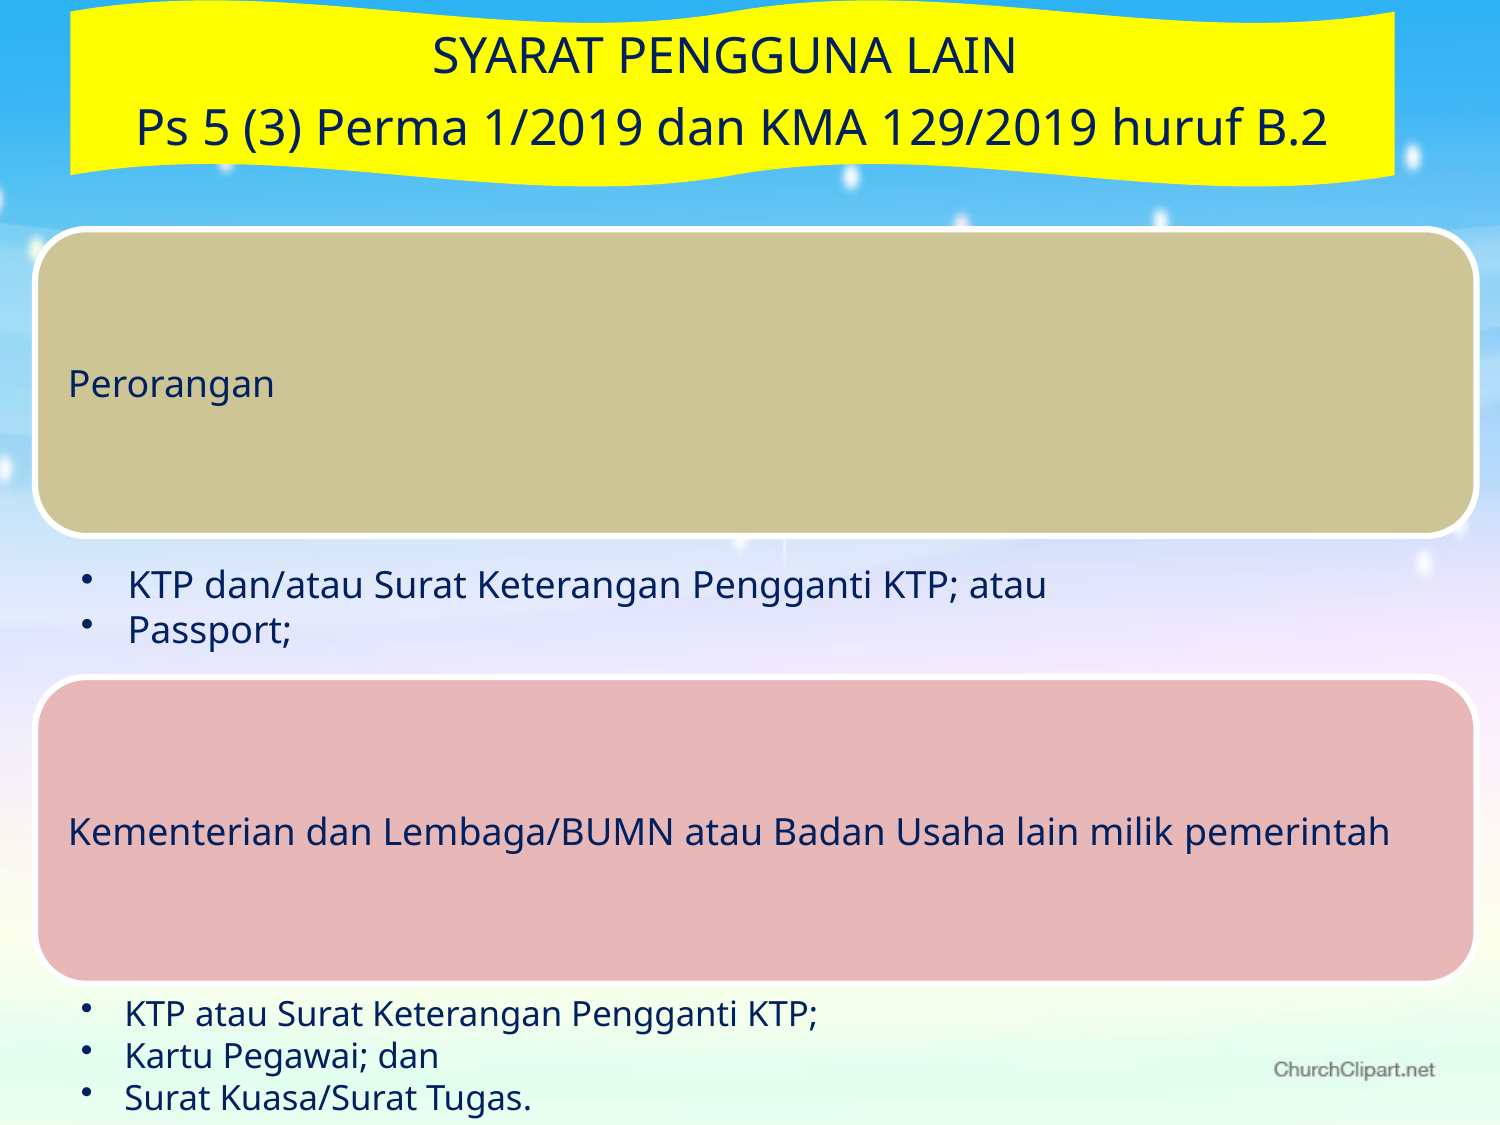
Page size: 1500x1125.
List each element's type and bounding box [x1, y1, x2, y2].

picture [0, 0, 1500, 1125]
text_box [34, 228, 1477, 1125]
